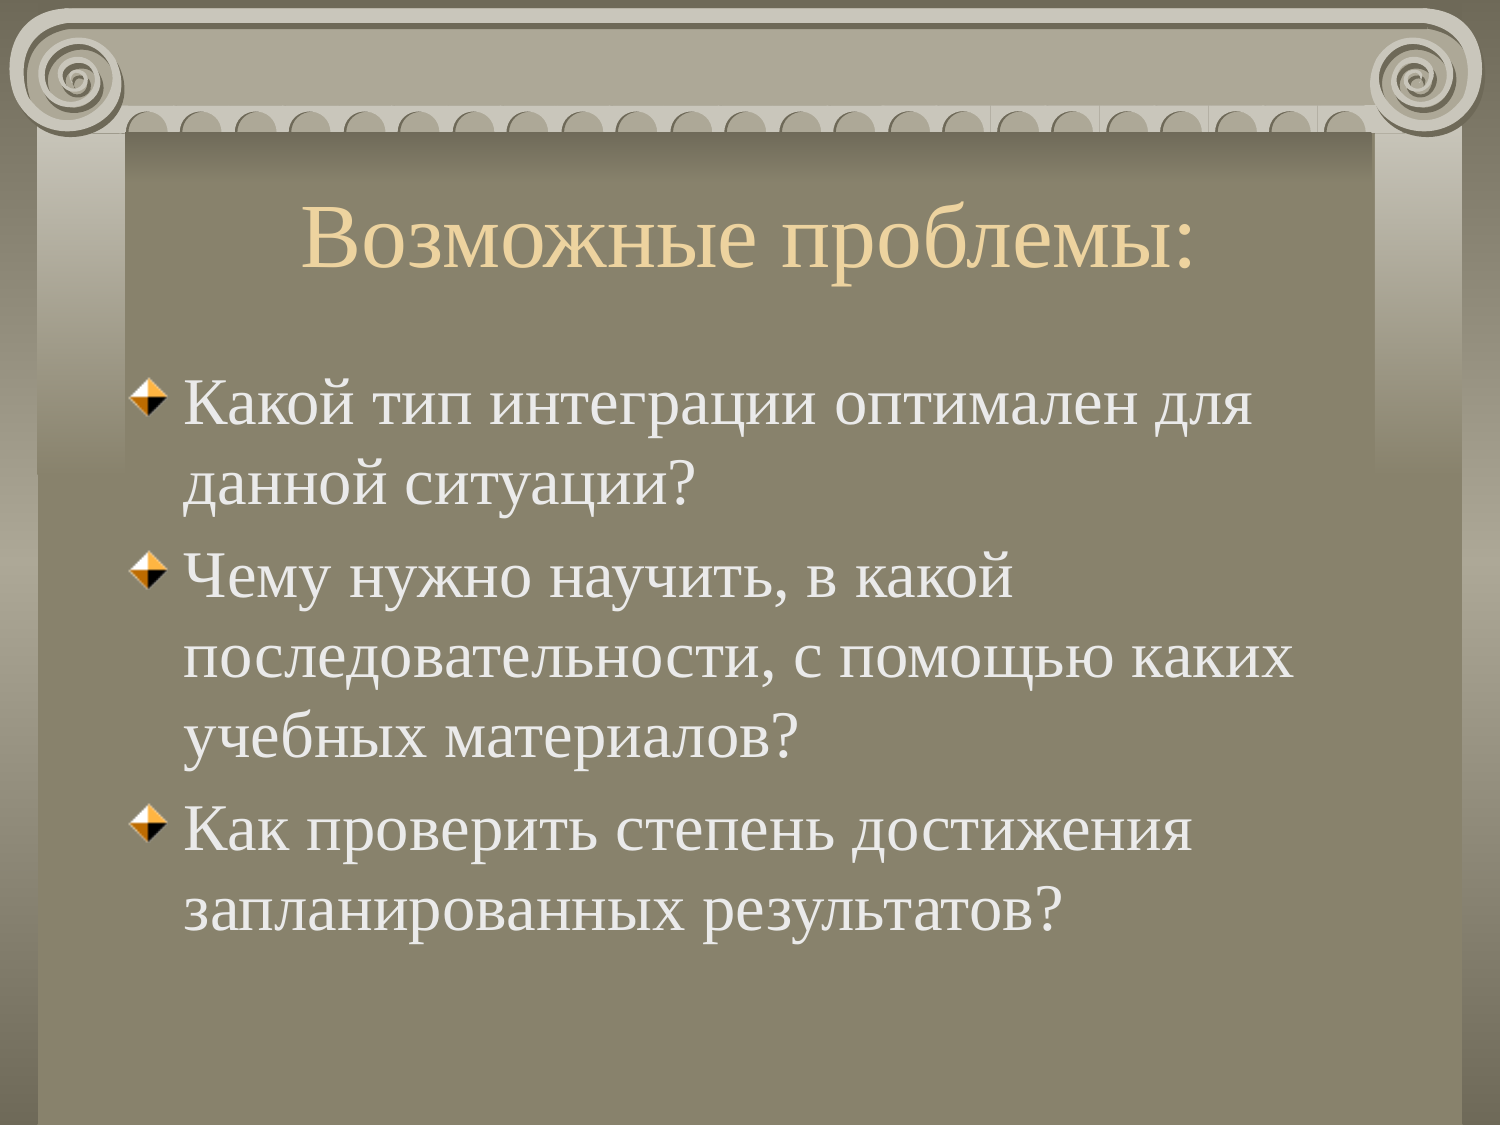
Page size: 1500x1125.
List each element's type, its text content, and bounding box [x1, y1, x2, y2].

list Какой тип интеграции оптимален для данной ситуации? Чему нужно научить, в какой последовательности, с помощью каких учебных материалов? Как проверить степень достижения запланированных результатов? [112, 349, 1388, 1026]
picture [127, 376, 170, 419]
picture [127, 802, 170, 845]
picture [127, 549, 170, 592]
title Возможные проблемы: [112, 137, 1388, 326]
